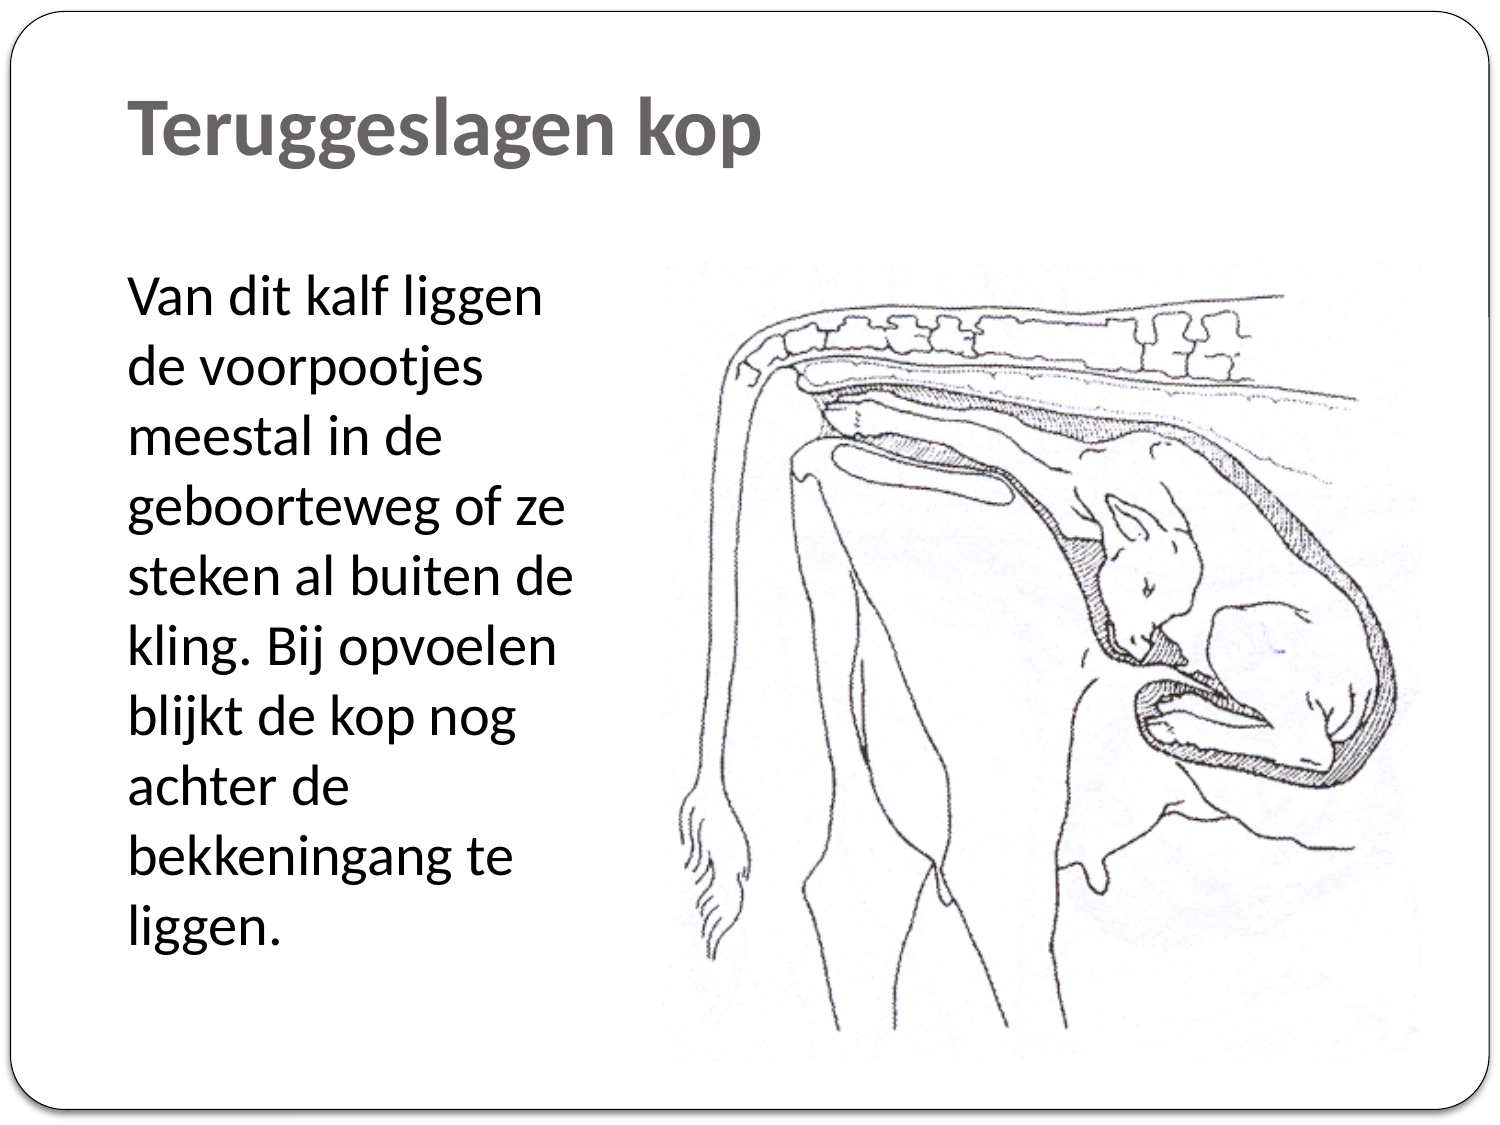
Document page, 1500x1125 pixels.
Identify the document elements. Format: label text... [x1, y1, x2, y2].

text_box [662, 262, 1422, 1063]
list Van dit kalf liggen de voorpootjes meestal in de geboorteweg of ze steken al buiten de kling. Bij opvoelen blijkt de kop nog achter de bekkeningang te liggen. [112, 249, 625, 1000]
title Teruggeslagen kop [112, 62, 1388, 188]
